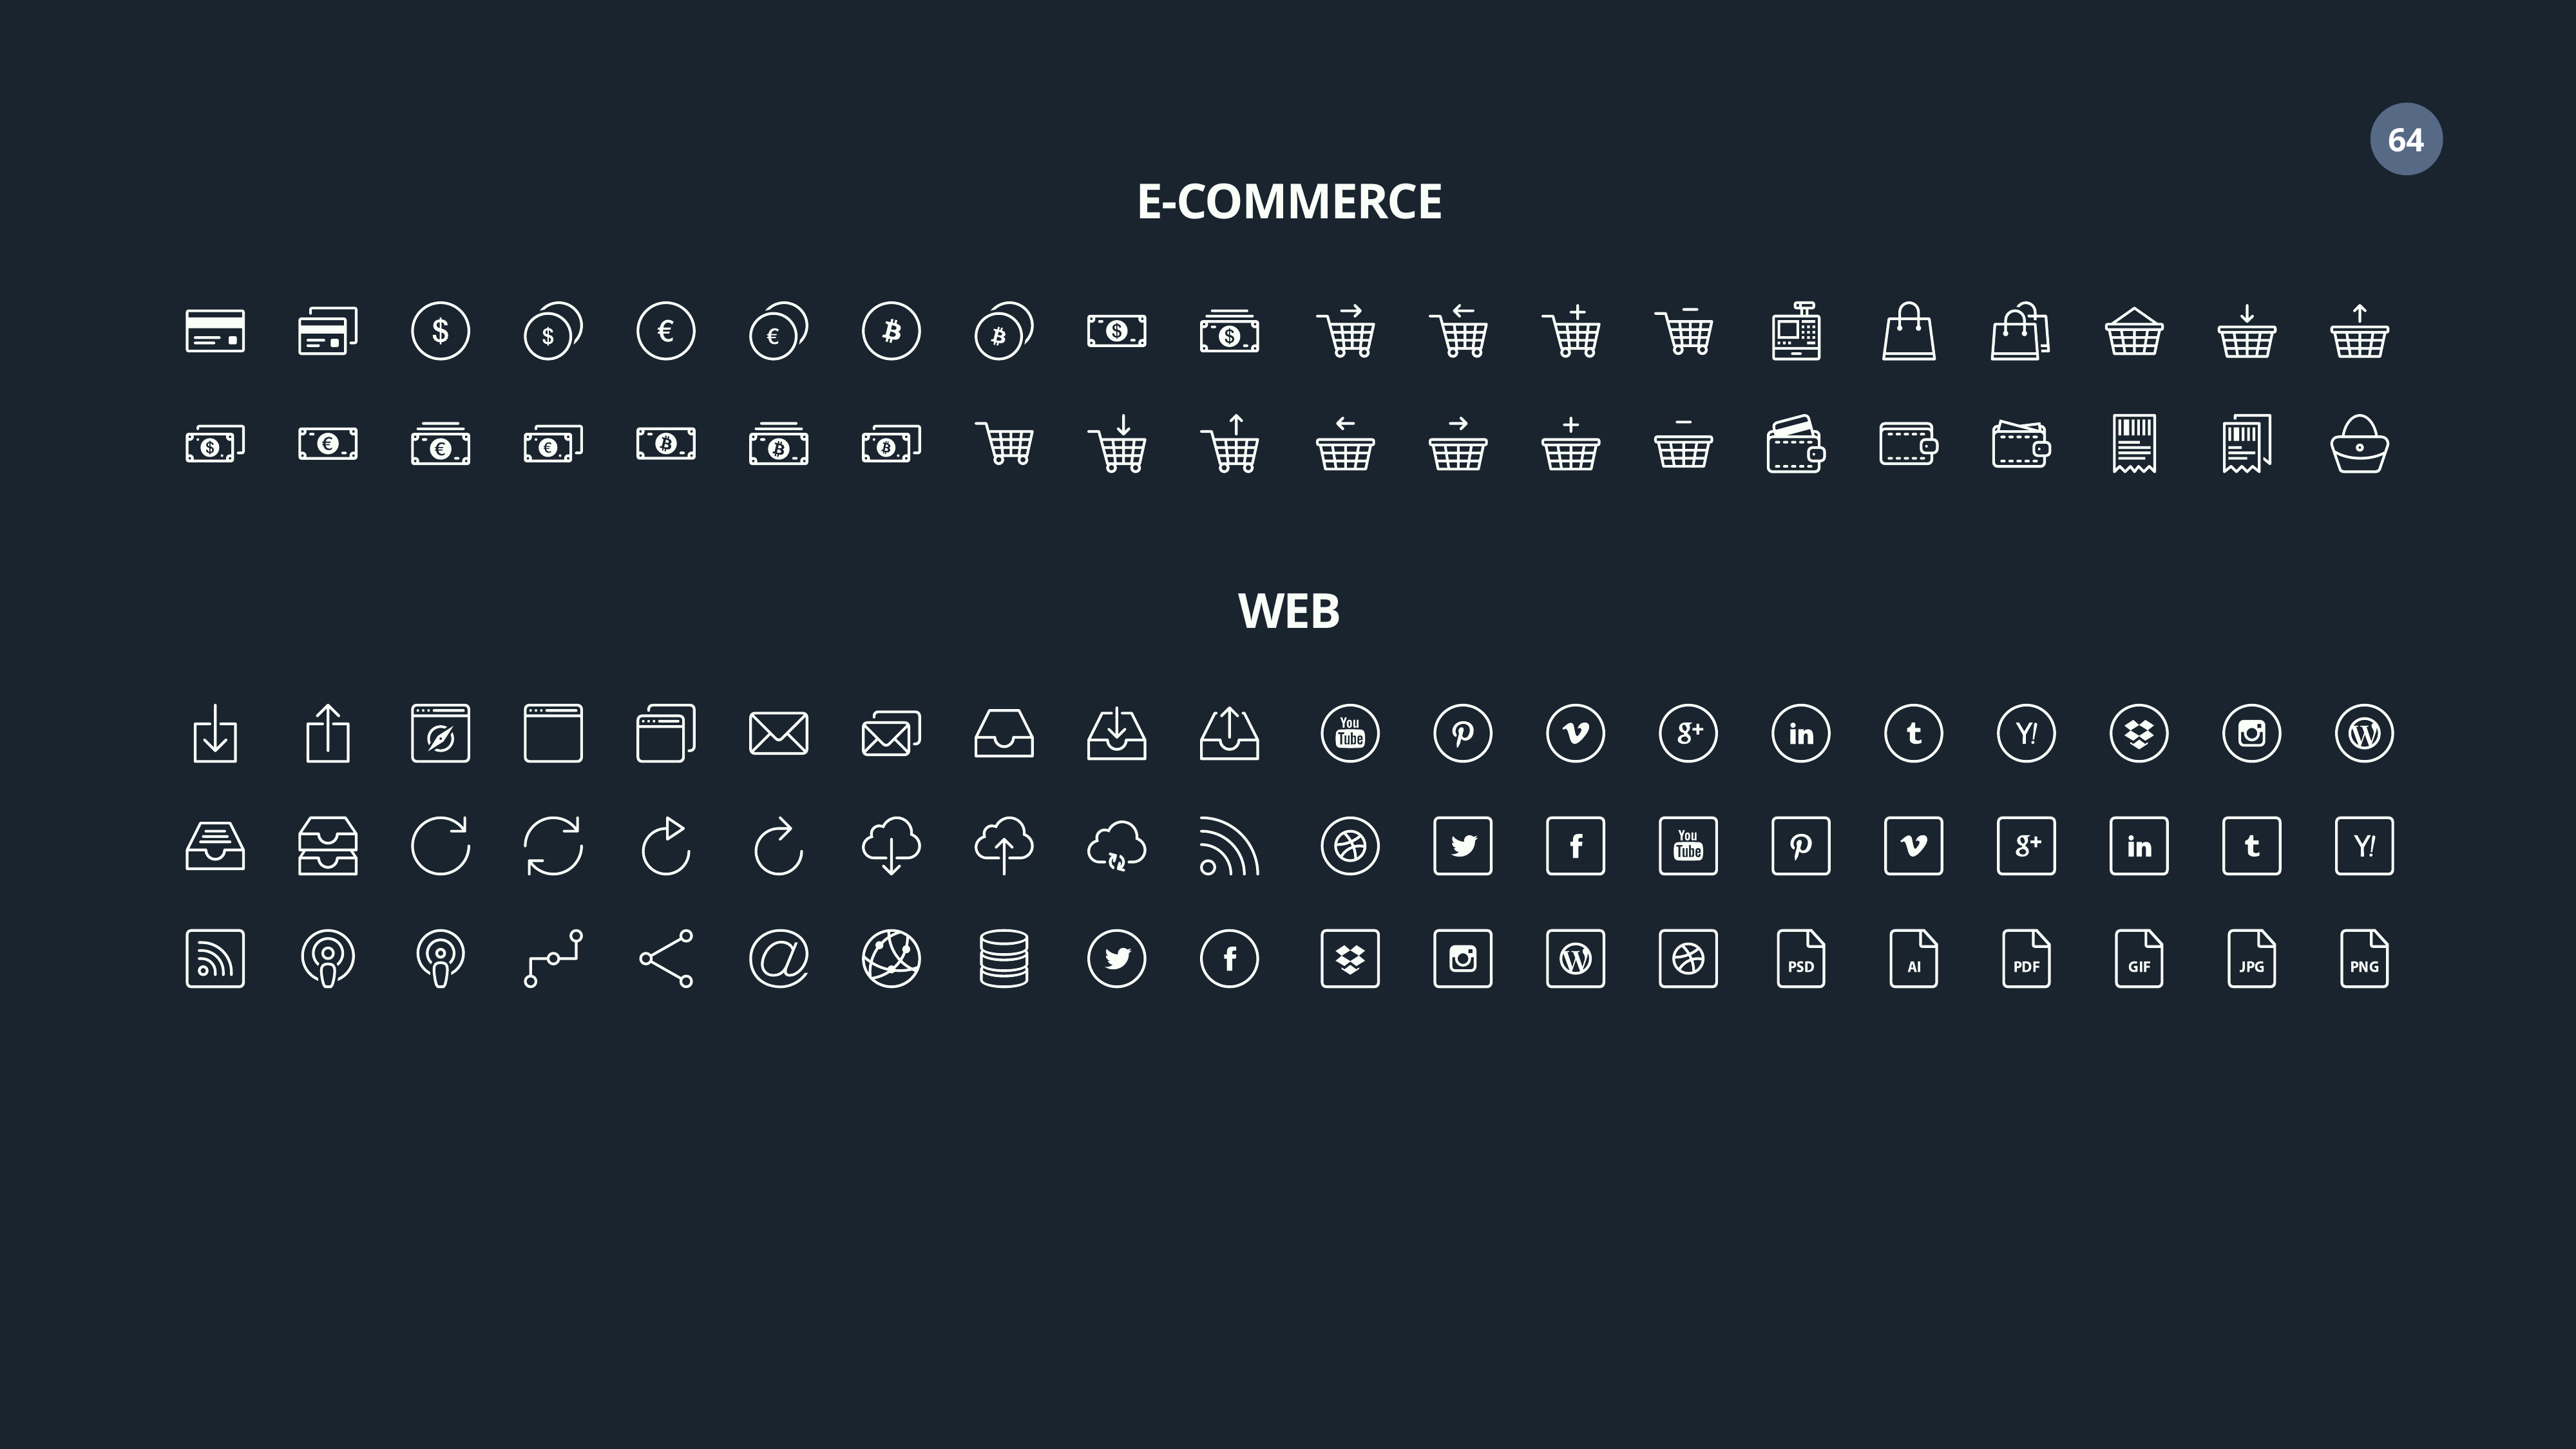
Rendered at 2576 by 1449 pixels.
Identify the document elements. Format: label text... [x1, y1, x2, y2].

text_box [1682, 308, 1699, 311]
text_box [1771, 816, 1831, 876]
text_box [298, 816, 358, 876]
text_box [2217, 325, 2277, 358]
text_box [862, 816, 921, 860]
text_box [2228, 929, 2276, 989]
text_box [1087, 929, 1147, 989]
text_box [990, 301, 1034, 345]
text_box [749, 433, 808, 466]
text_box [1541, 438, 1601, 471]
text_box [1884, 703, 1943, 763]
text_box [1087, 430, 1147, 473]
text_box [2110, 816, 2169, 876]
text_box [1316, 314, 1375, 358]
text_box [642, 816, 691, 876]
text_box [862, 433, 911, 462]
text_box [975, 816, 1034, 860]
text_box [749, 929, 808, 989]
text_box [1563, 417, 1579, 433]
text_box [203, 703, 228, 752]
text_box [636, 427, 696, 460]
text_box [995, 838, 1014, 876]
text_box [524, 312, 573, 361]
text_box [2016, 301, 2050, 353]
text_box [1321, 929, 1380, 989]
text_box [1997, 703, 2056, 763]
text_box [1659, 816, 1718, 876]
text_box [524, 703, 583, 763]
text_box [862, 929, 921, 989]
text_box [2222, 816, 2282, 876]
text_box [196, 424, 245, 455]
text_box [1433, 703, 1493, 763]
text_box [1200, 430, 1259, 473]
text_box [2104, 307, 2164, 355]
text_box [306, 722, 350, 763]
text_box [298, 317, 347, 355]
text_box [2233, 413, 2272, 466]
text_box [524, 816, 579, 848]
text_box [1654, 435, 1713, 468]
text_box [1116, 855, 1125, 872]
text_box [186, 822, 245, 871]
text_box [301, 929, 355, 981]
text_box [1882, 301, 1936, 361]
text_box [1200, 929, 1259, 989]
text_box [636, 714, 685, 763]
text_box [2115, 929, 2164, 989]
text_box E-COMMERCE [1132, 166, 1449, 232]
text_box [1654, 312, 1713, 355]
text_box [421, 422, 460, 425]
text_box [862, 721, 911, 757]
text_box [186, 433, 234, 462]
text_box [1321, 816, 1380, 876]
text_box [1546, 816, 1606, 876]
text_box [416, 427, 465, 430]
text_box [1569, 304, 1586, 321]
text_box [749, 312, 798, 361]
text_box [416, 929, 465, 976]
text_box [1675, 421, 1692, 424]
text_box [2340, 929, 2389, 989]
text_box [2330, 413, 2390, 473]
text_box [975, 312, 1024, 361]
text_box [1200, 320, 1259, 353]
text_box [309, 307, 358, 345]
text_box [882, 838, 901, 876]
text_box [528, 844, 583, 876]
text_box [749, 712, 808, 755]
text_box [975, 709, 1034, 758]
text_box [975, 422, 1034, 466]
text_box [872, 424, 921, 455]
text_box [1107, 706, 1127, 739]
text_box [1546, 703, 1606, 763]
text_box [524, 433, 573, 462]
text_box [1433, 816, 1493, 876]
text_box [534, 424, 583, 455]
text_box [186, 309, 245, 353]
text_box WEB [1234, 576, 1346, 642]
text_box [524, 929, 583, 989]
text_box [411, 301, 470, 361]
text_box [186, 929, 245, 989]
text_box [2335, 703, 2394, 763]
text_box [411, 816, 470, 876]
text_box [1766, 413, 1826, 473]
text_box [872, 710, 921, 746]
text_box [411, 433, 470, 466]
text_box [1546, 929, 1606, 989]
text_box [1772, 301, 1821, 361]
text_box [639, 929, 693, 989]
text_box [2110, 703, 2169, 763]
text_box [1659, 929, 1718, 989]
text_box [432, 961, 449, 989]
text_box [1990, 309, 2039, 361]
text_box [754, 427, 803, 430]
text_box [1087, 712, 1147, 761]
text_box [1884, 816, 1943, 876]
text_box [1771, 703, 1831, 763]
text_box [1087, 820, 1147, 864]
text_box [1997, 816, 2056, 876]
text_box [1220, 706, 1239, 739]
text_box [1889, 929, 1938, 989]
text_box [1205, 314, 1254, 317]
text_box [2353, 304, 2367, 323]
text_box [411, 703, 470, 763]
text_box [1659, 703, 1718, 763]
text_box [759, 422, 798, 425]
text_box [1992, 419, 2052, 468]
text_box [2330, 325, 2390, 358]
text_box [1336, 417, 1355, 430]
text_box [1541, 314, 1601, 358]
text_box [539, 301, 583, 345]
text_box [754, 816, 803, 876]
text_box [2002, 929, 2051, 989]
text_box [647, 703, 696, 752]
text_box [636, 301, 696, 361]
text_box [193, 722, 237, 763]
text_box [1210, 309, 1248, 312]
text_box [320, 962, 336, 989]
text_box [2223, 422, 2261, 473]
text_box [1429, 314, 1488, 358]
text_box [1453, 304, 1474, 317]
text_box [2113, 413, 2157, 473]
text_box [1879, 422, 1939, 466]
text_box [1087, 314, 1147, 347]
text_box [1229, 413, 1243, 436]
text_box [765, 301, 808, 345]
text_box [1321, 703, 1380, 763]
text_box [1109, 853, 1117, 870]
text_box [1316, 438, 1375, 471]
text_box [2335, 816, 2394, 876]
text_box [316, 703, 341, 752]
text_box [1200, 712, 1259, 761]
text_box [862, 301, 921, 361]
text_box [1340, 304, 1362, 317]
text_box [298, 427, 358, 460]
text_box [1433, 929, 1493, 989]
text_box [1429, 438, 1488, 471]
text_box [1777, 929, 1826, 989]
text_box [980, 929, 1029, 989]
text_box [2222, 703, 2282, 763]
text_box [1116, 413, 1131, 436]
text_box [1200, 816, 1259, 876]
text_box [1449, 417, 1468, 430]
text_box [2240, 304, 2254, 323]
